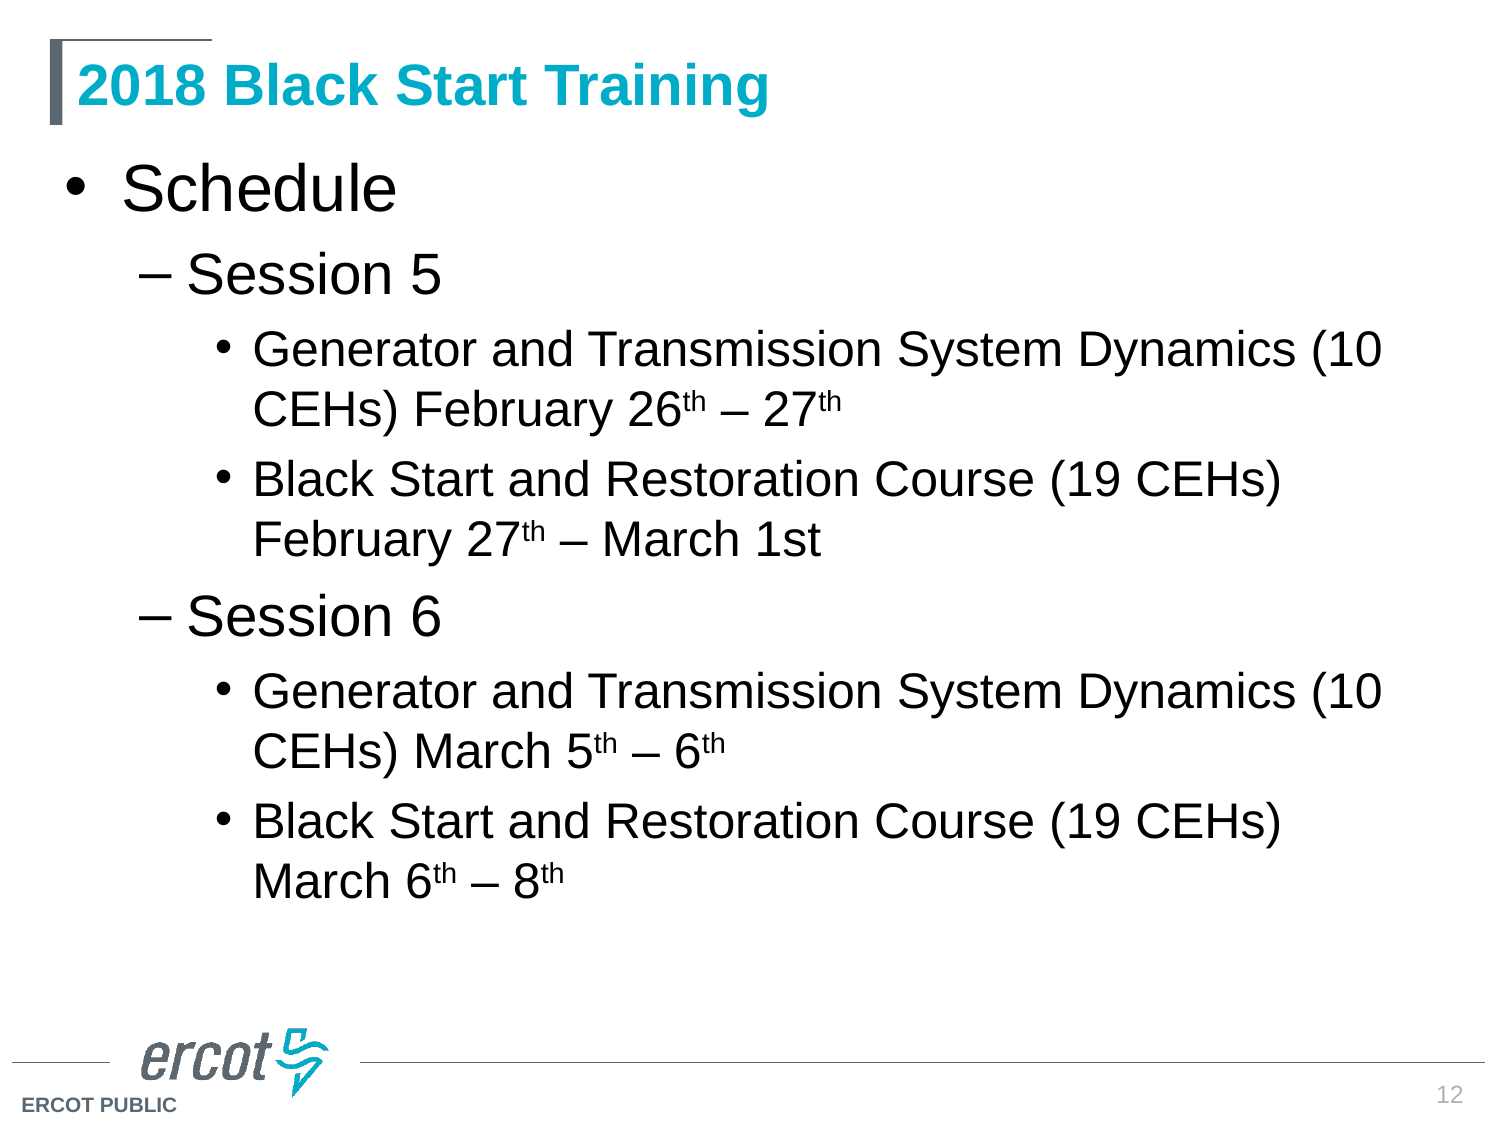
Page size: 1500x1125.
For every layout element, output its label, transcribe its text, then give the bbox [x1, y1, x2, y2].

picture [137, 1050, 332, 1100]
slide_number 12 [1412, 1076, 1488, 1112]
title 2018 Black Start Training [62, 39, 1450, 125]
list Schedule Session 5 Generator and Transmission System Dynamics (10 CEHs) February 26th – 27th Black Start and Restoration Course (19 CEHs) February 27th – March 1st Session 6 Generator and Transmission System Dynamics (10 CEHs) March 5th – 6th Black Start and Restoration Course (19 CEHs) March 6th – 8th [50, 137, 1450, 1050]
